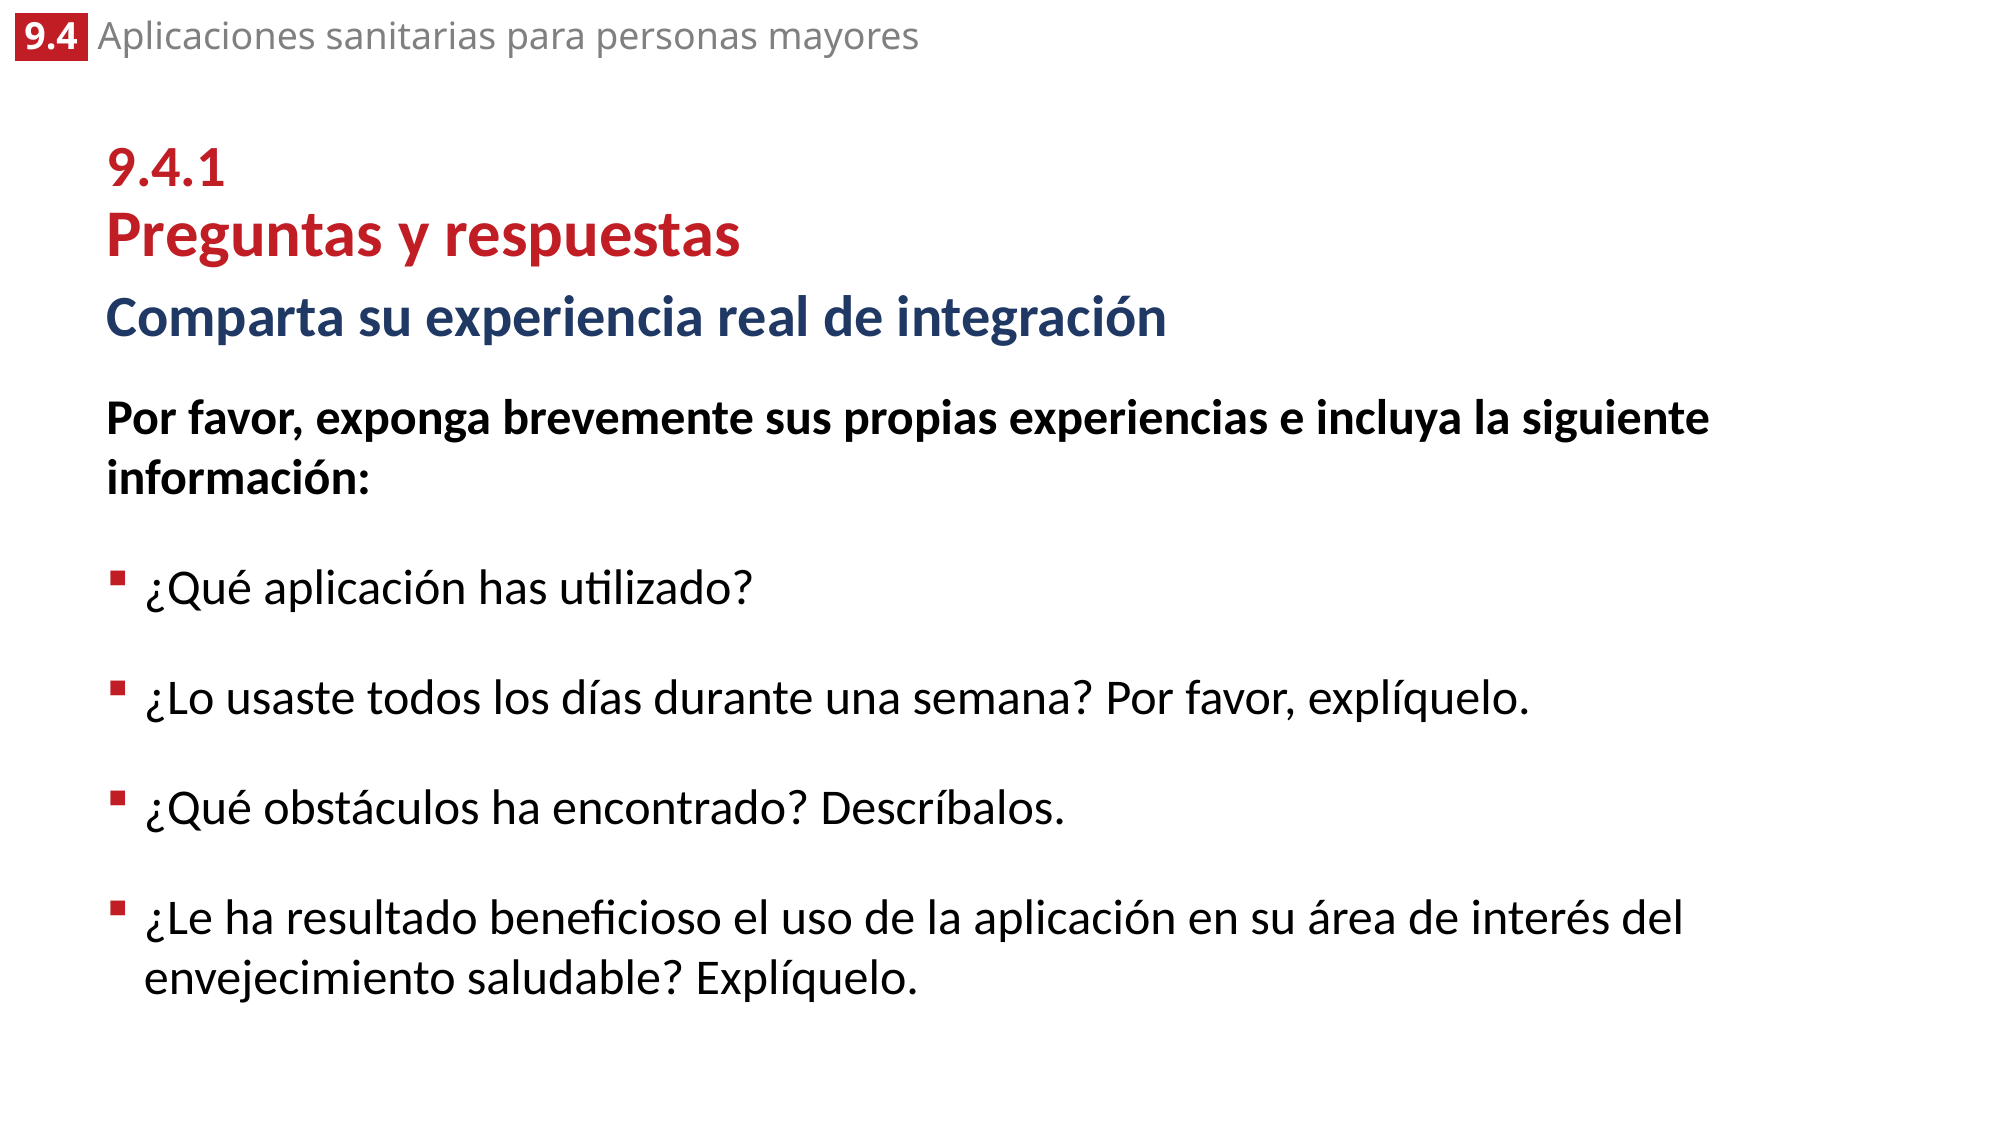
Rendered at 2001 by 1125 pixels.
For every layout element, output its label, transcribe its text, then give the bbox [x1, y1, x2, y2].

text_box 9.4.1 Preguntas y respuestas [91, 129, 1817, 277]
title Comparta su experiencia real de integración [91, 257, 1906, 377]
list Por favor, exponga brevemente sus propias experiencias e incluya la siguiente información: ¿Qué aplicación has utilizado? ¿Lo usaste todos los días durante una semana? Por favor, explíquelo. ¿Qué obstáculos ha encontrado? Descríbalos. ¿Le ha resultado beneficioso el uso de la aplicación en su área de interés del envejecimiento saludable? Explíquelo. [91, 377, 1906, 1069]
